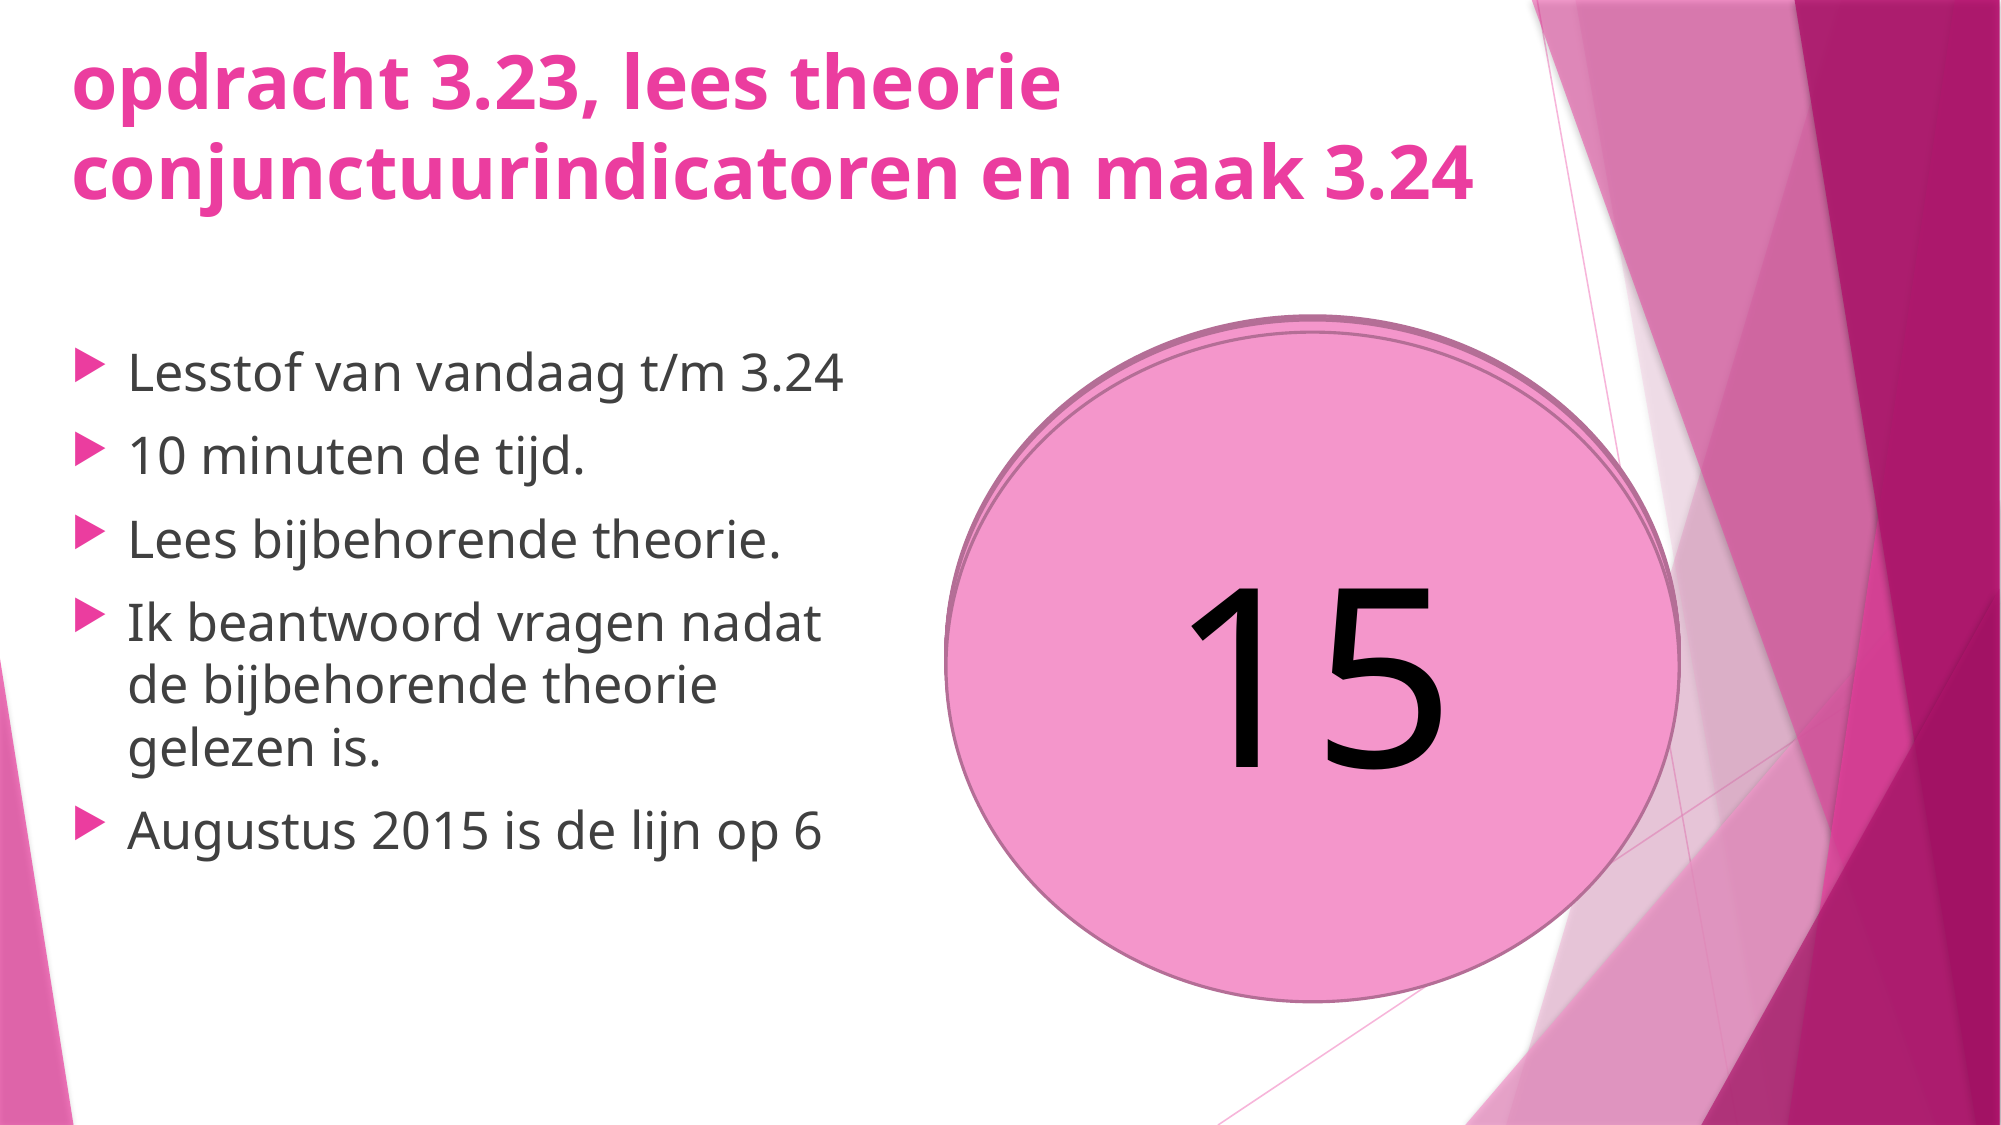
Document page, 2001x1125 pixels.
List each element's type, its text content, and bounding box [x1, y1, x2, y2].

text_box 14 [944, 318, 1681, 648]
title opdracht 3.23, lees theorie conjunctuurindicatoren en maak 3.24 [56, 27, 1522, 319]
text_box 10 [959, 314, 1668, 562]
list Lesstof van vandaag t/m 3.24 10 minuten de tijd. Lees bijbehorende theorie. Ik beantwoord vragen nadat de bijbehorende theorie gelezen is. Augustus 2015 is de lijn op 6 [56, 332, 865, 1112]
text_box 15 [944, 330, 1681, 1004]
